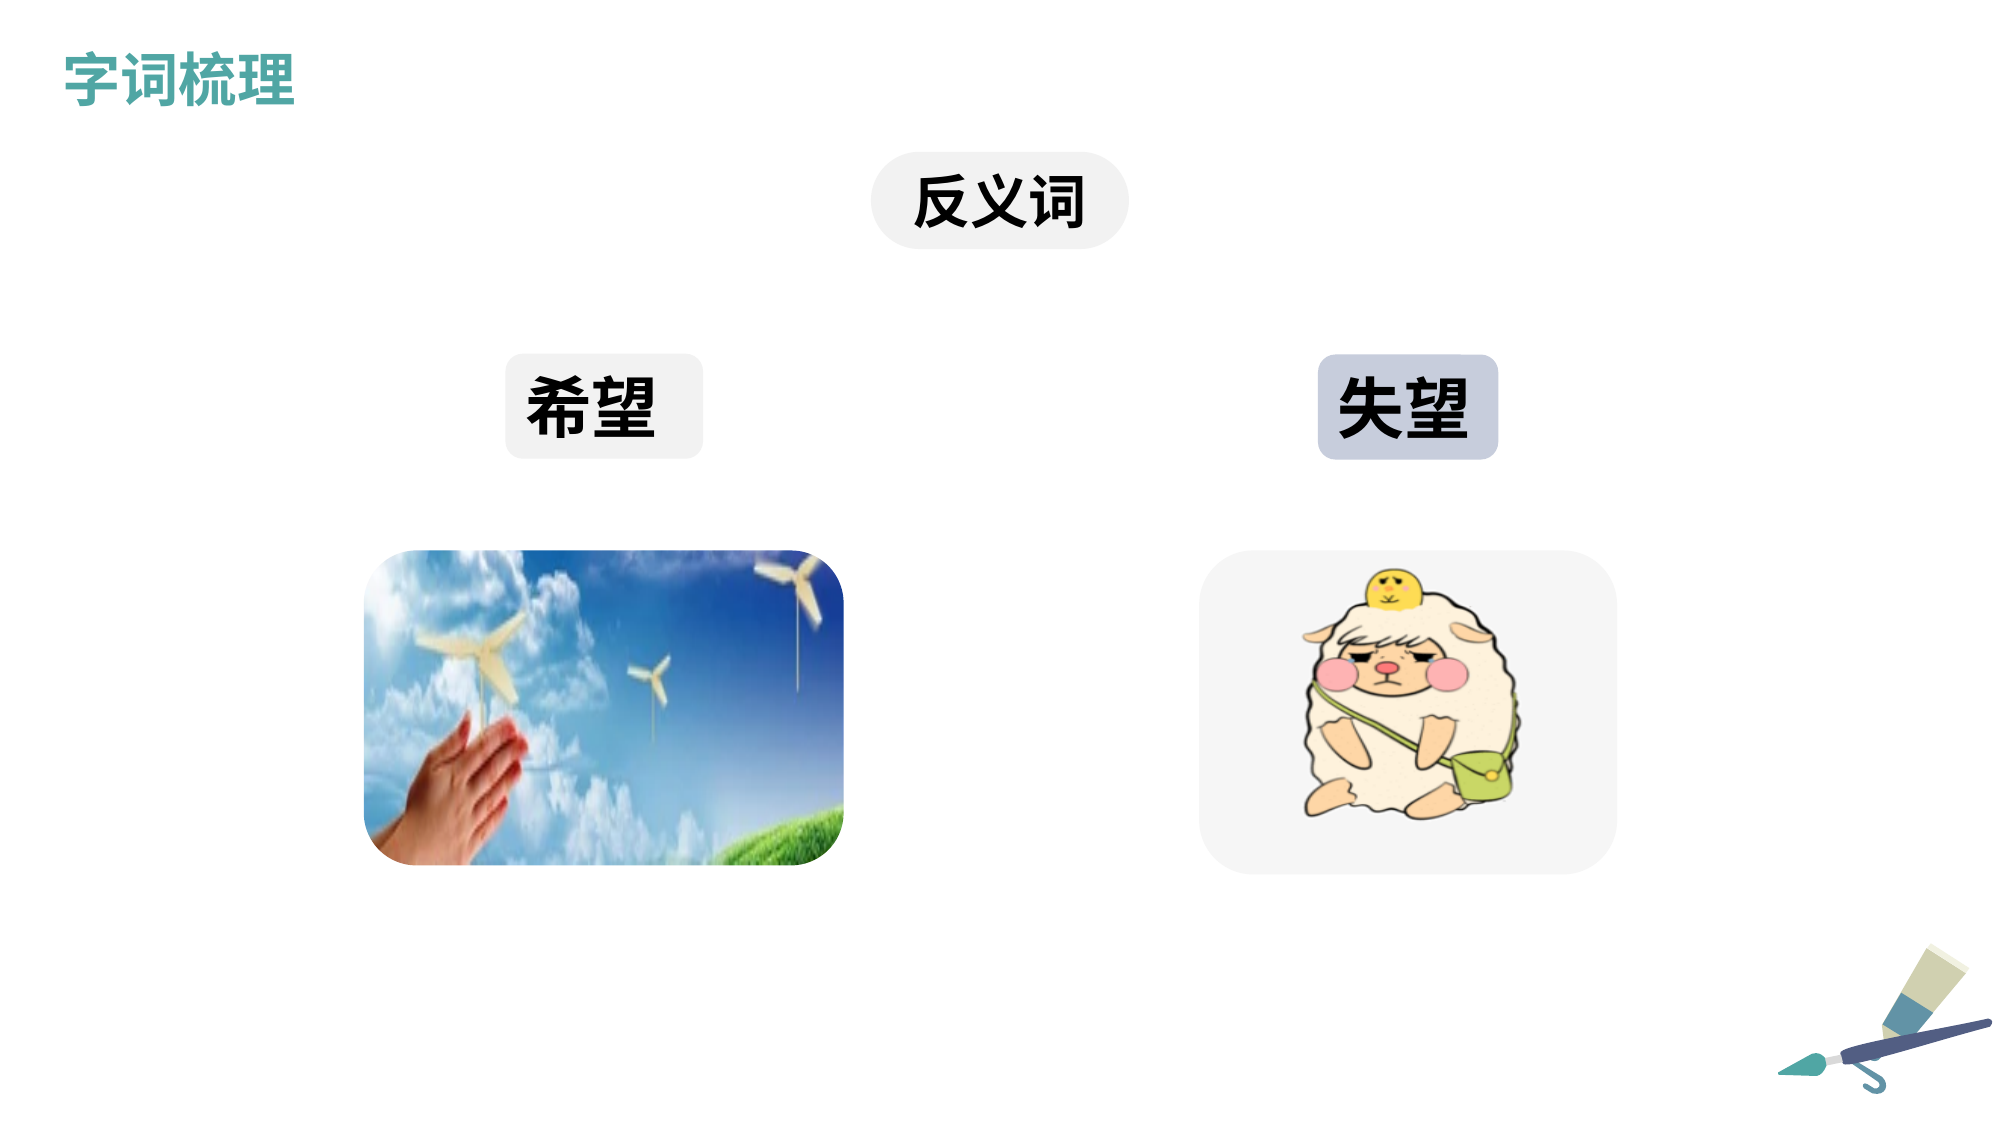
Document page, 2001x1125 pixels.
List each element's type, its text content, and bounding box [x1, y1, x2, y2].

text_box 失望 [1317, 354, 1499, 460]
picture [363, 550, 844, 866]
text_box 字词梳理 [47, 35, 311, 121]
text_box 希望 [505, 353, 704, 459]
picture [1199, 550, 1618, 875]
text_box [1811, 945, 1974, 1125]
text_box 反义词 [869, 150, 1130, 251]
